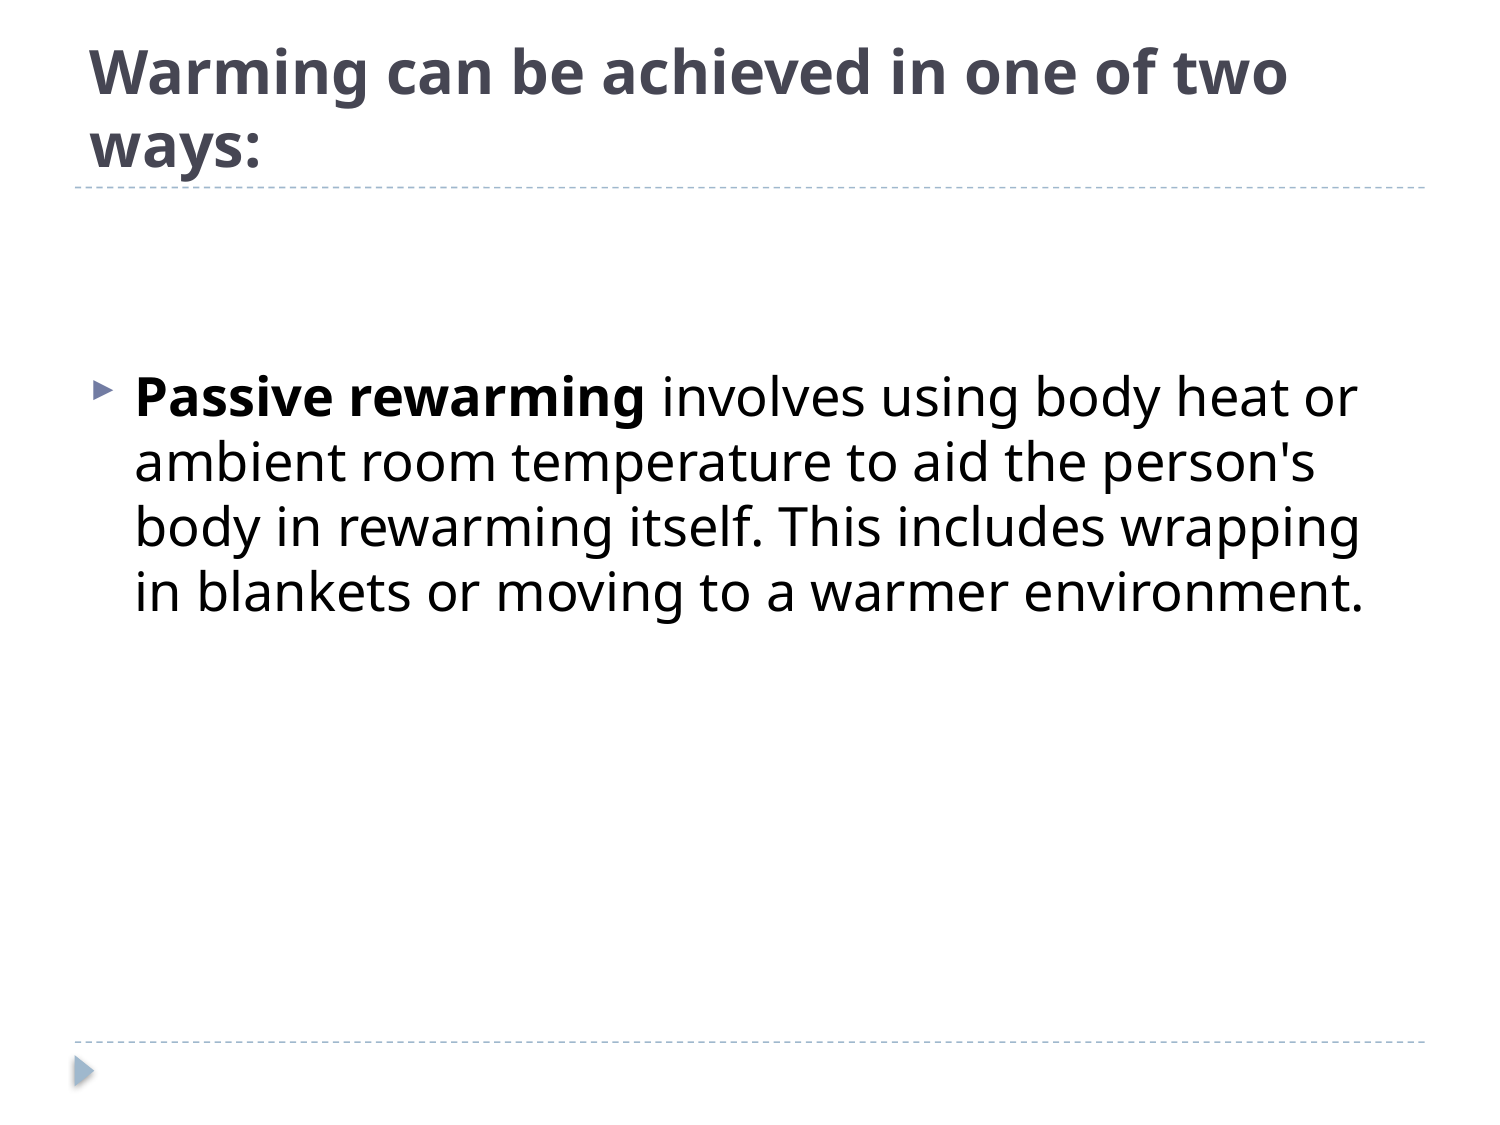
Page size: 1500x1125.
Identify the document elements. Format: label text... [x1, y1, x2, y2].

list Passive rewarming involves using body heat or ambient room temperature to aid the person's body in rewarming itself. This includes wrapping in blankets or moving to a warmer environment. [75, 200, 1425, 1010]
title Warming can be achieved in one of two ways: [75, 24, 1425, 188]
